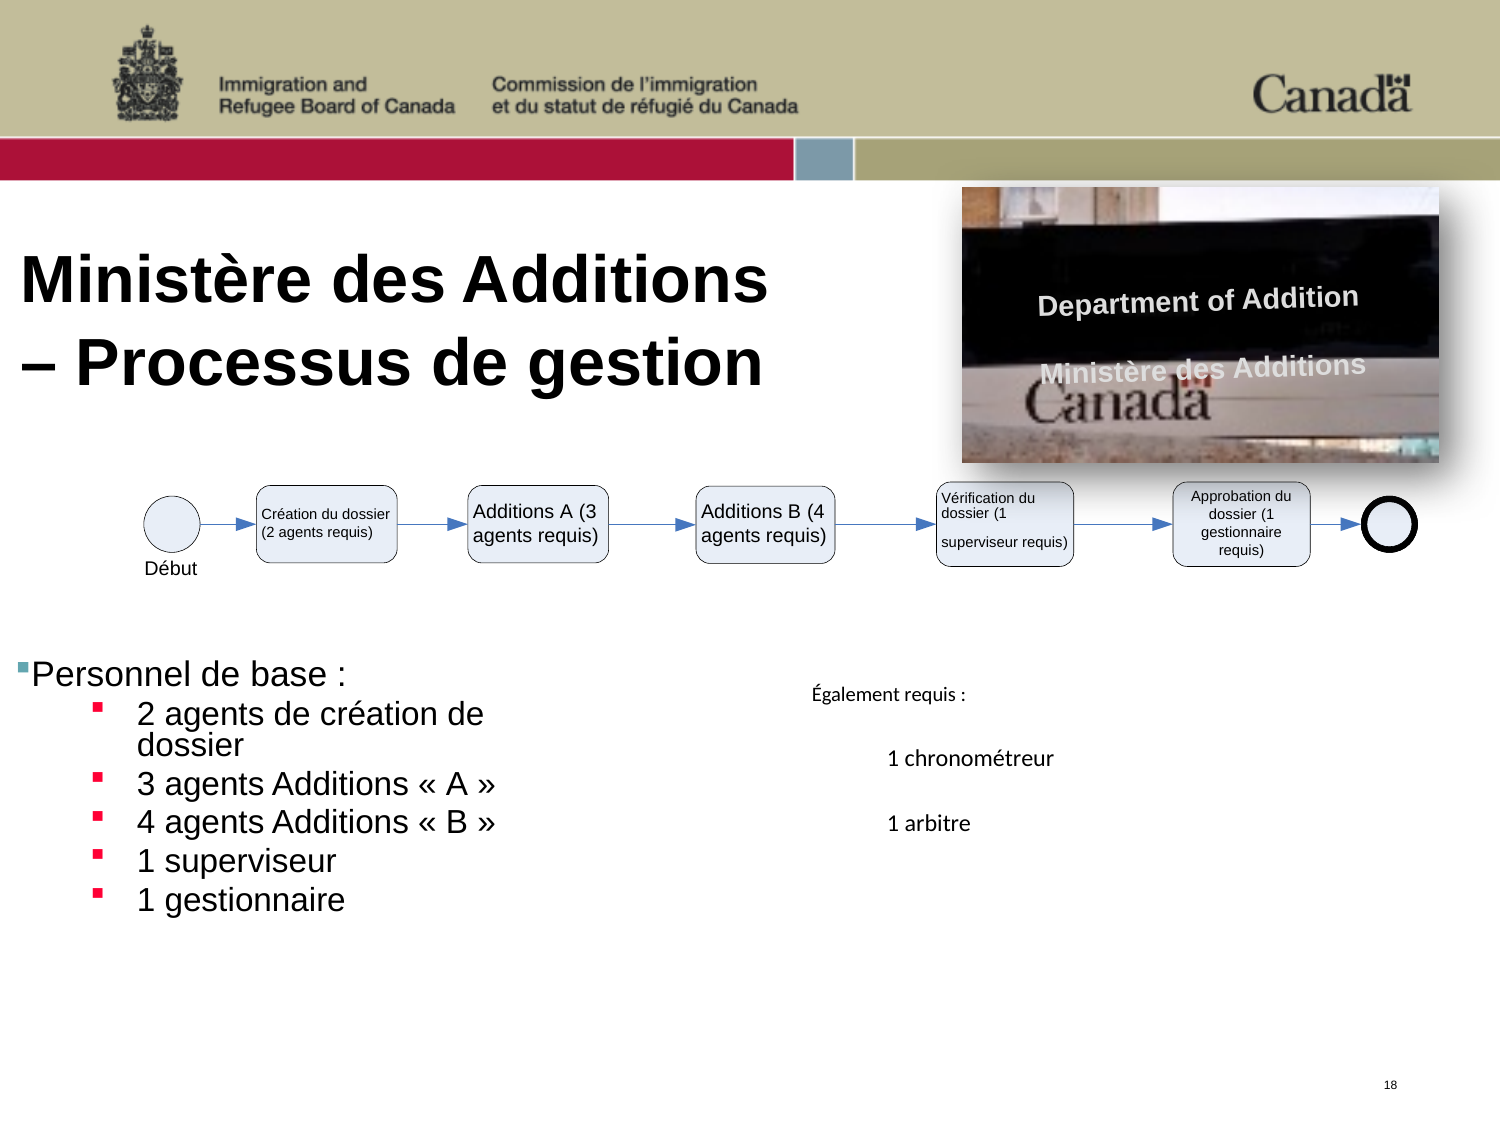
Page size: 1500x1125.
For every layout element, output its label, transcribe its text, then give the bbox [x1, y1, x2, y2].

slide_number 18 [1099, 1024, 1413, 1101]
title Ministère des Additions – Processus de gestion [5, 224, 945, 413]
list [88, 471, 1471, 711]
picture [0, 0, 1500, 1125]
text_box Également requis : 1 chronométreur 1 arbitre [797, 720, 1383, 907]
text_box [962, 187, 1439, 463]
list Personnel de base : 2 agents de création de dossier 3 agents Additions « A » 4 agents Additions « B » 1 superviseur 1 gestionnaire [0, 651, 586, 938]
